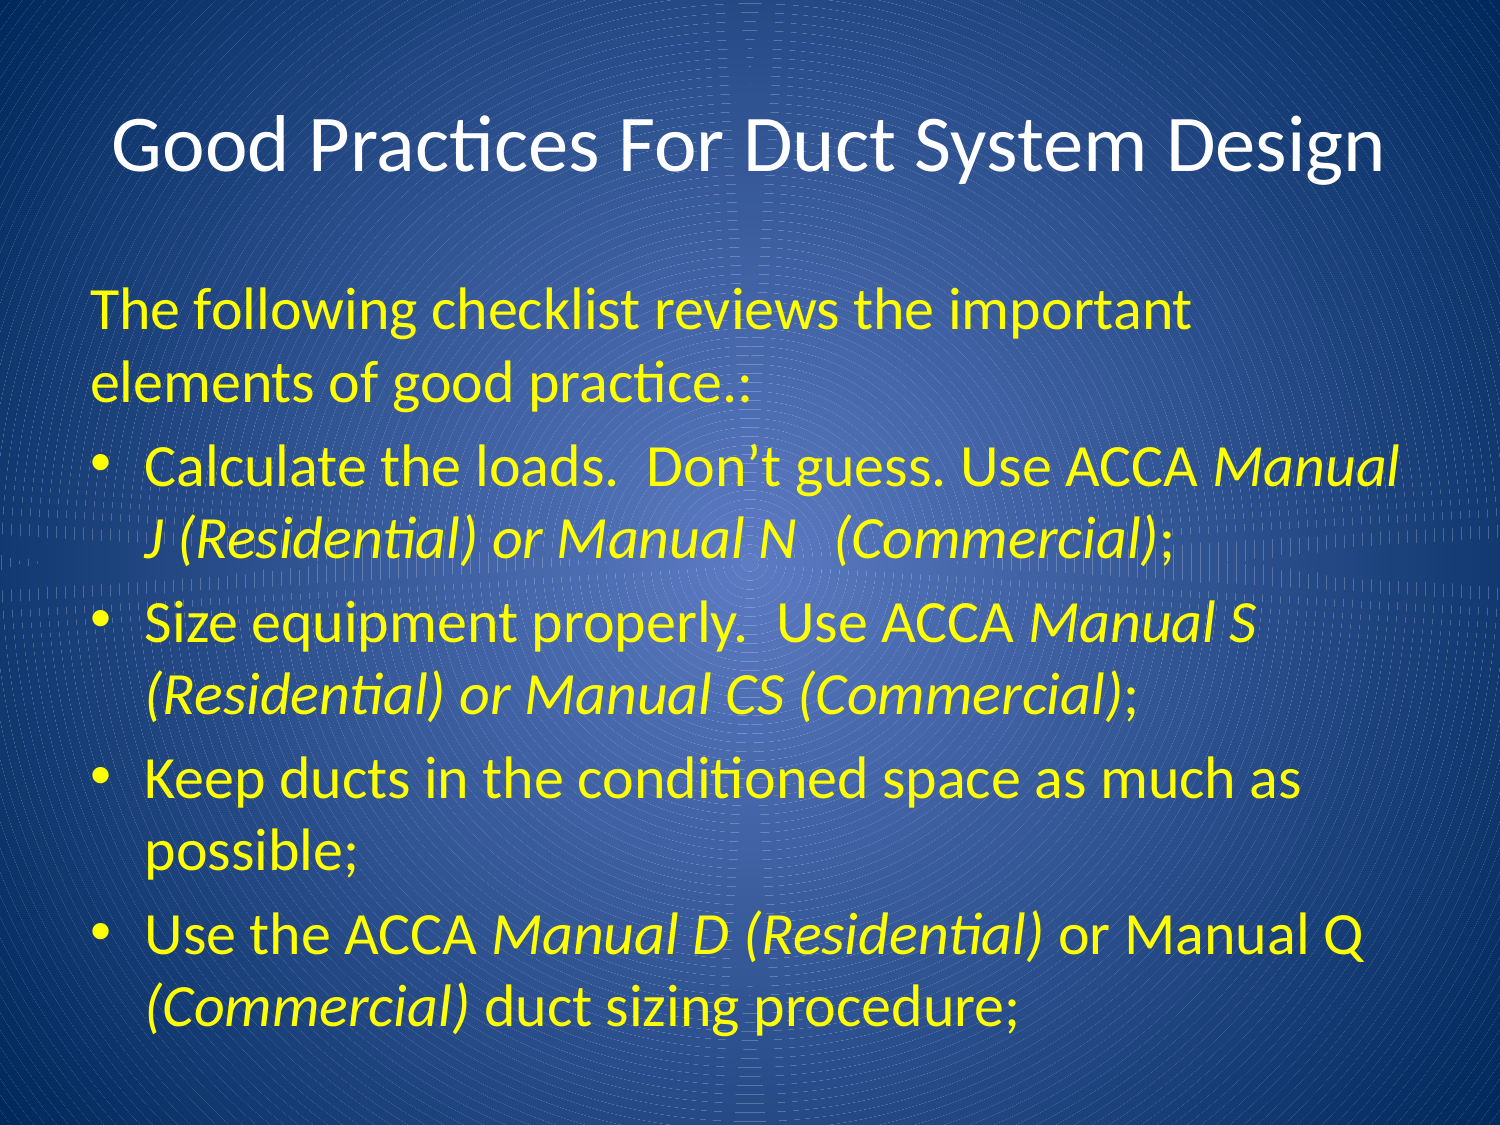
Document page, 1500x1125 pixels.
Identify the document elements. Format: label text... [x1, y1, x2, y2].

list The following checklist reviews the important elements of good practice.: Calculate the loads. Don’t guess. Use ACCA Manual J (Residential) or Manual N (Commercial); Size equipment properly. Use ACCA Manual S (Residential) or Manual CS (Commercial); Keep ducts in the conditioned space as much as possible; Use the ACCA Manual D (Residential) or Manual Q (Commercial) duct sizing procedure; [75, 262, 1425, 1075]
title Good Practices For Duct System Design [75, 45, 1425, 233]
